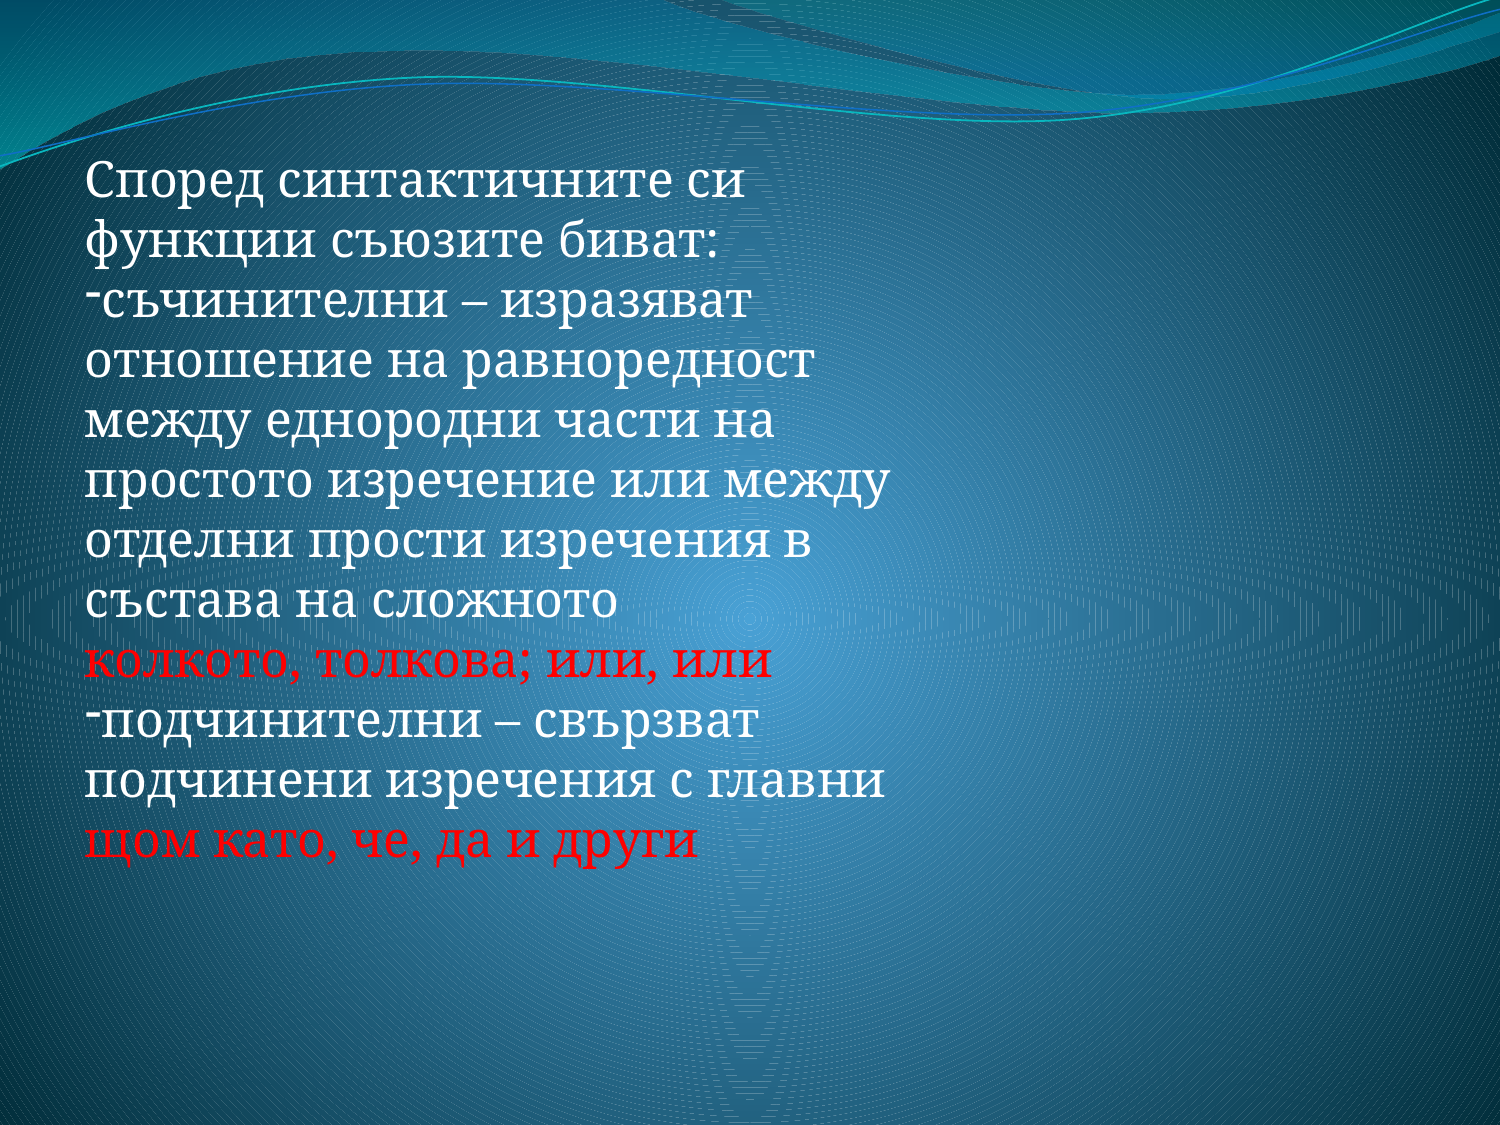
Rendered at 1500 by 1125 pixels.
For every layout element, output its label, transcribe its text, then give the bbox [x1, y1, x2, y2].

text_box Според синтактичните си функции съюзите биват: съчинителни – изразяват отношение на равноредност между еднородни части на простото изречение или между отделни прости изречения в състава на сложното колкото, толкова; или, или подчинителни – свързват подчинени изречения с главни щом като, че, да и други [70, 140, 985, 936]
